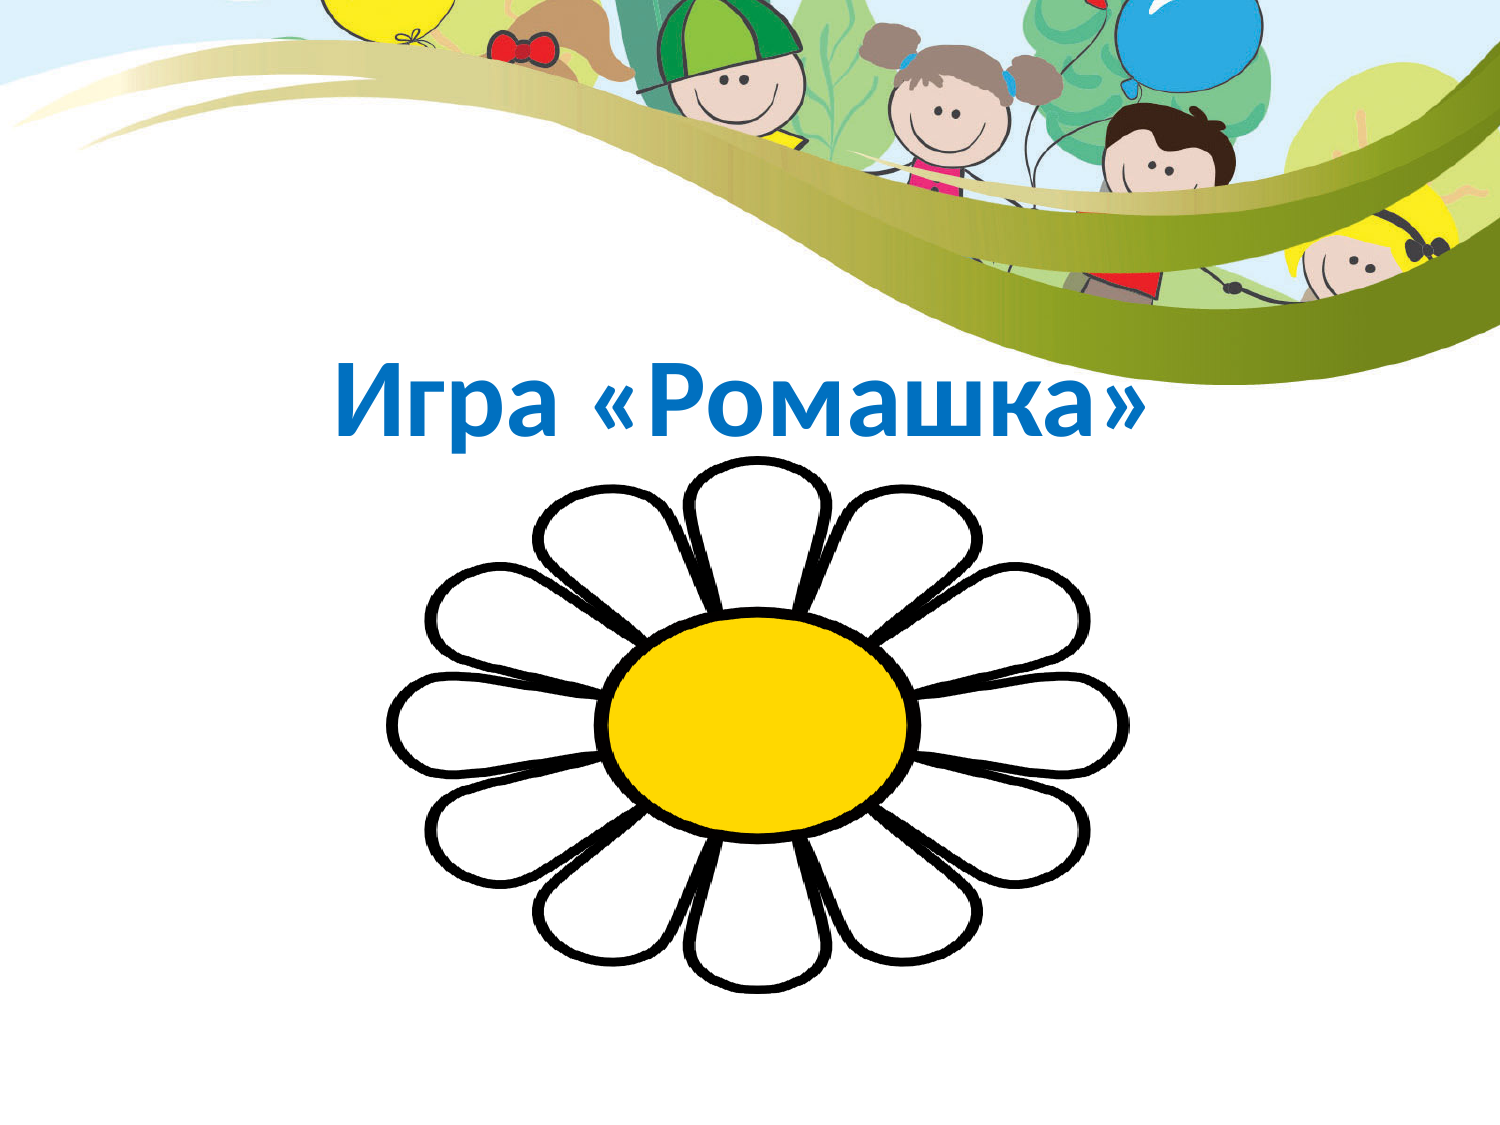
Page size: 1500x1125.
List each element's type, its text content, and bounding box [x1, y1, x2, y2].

picture [0, 0, 1500, 1125]
list Игра «Ромашка» [70, 316, 1421, 1059]
title [75, 45, 1425, 233]
